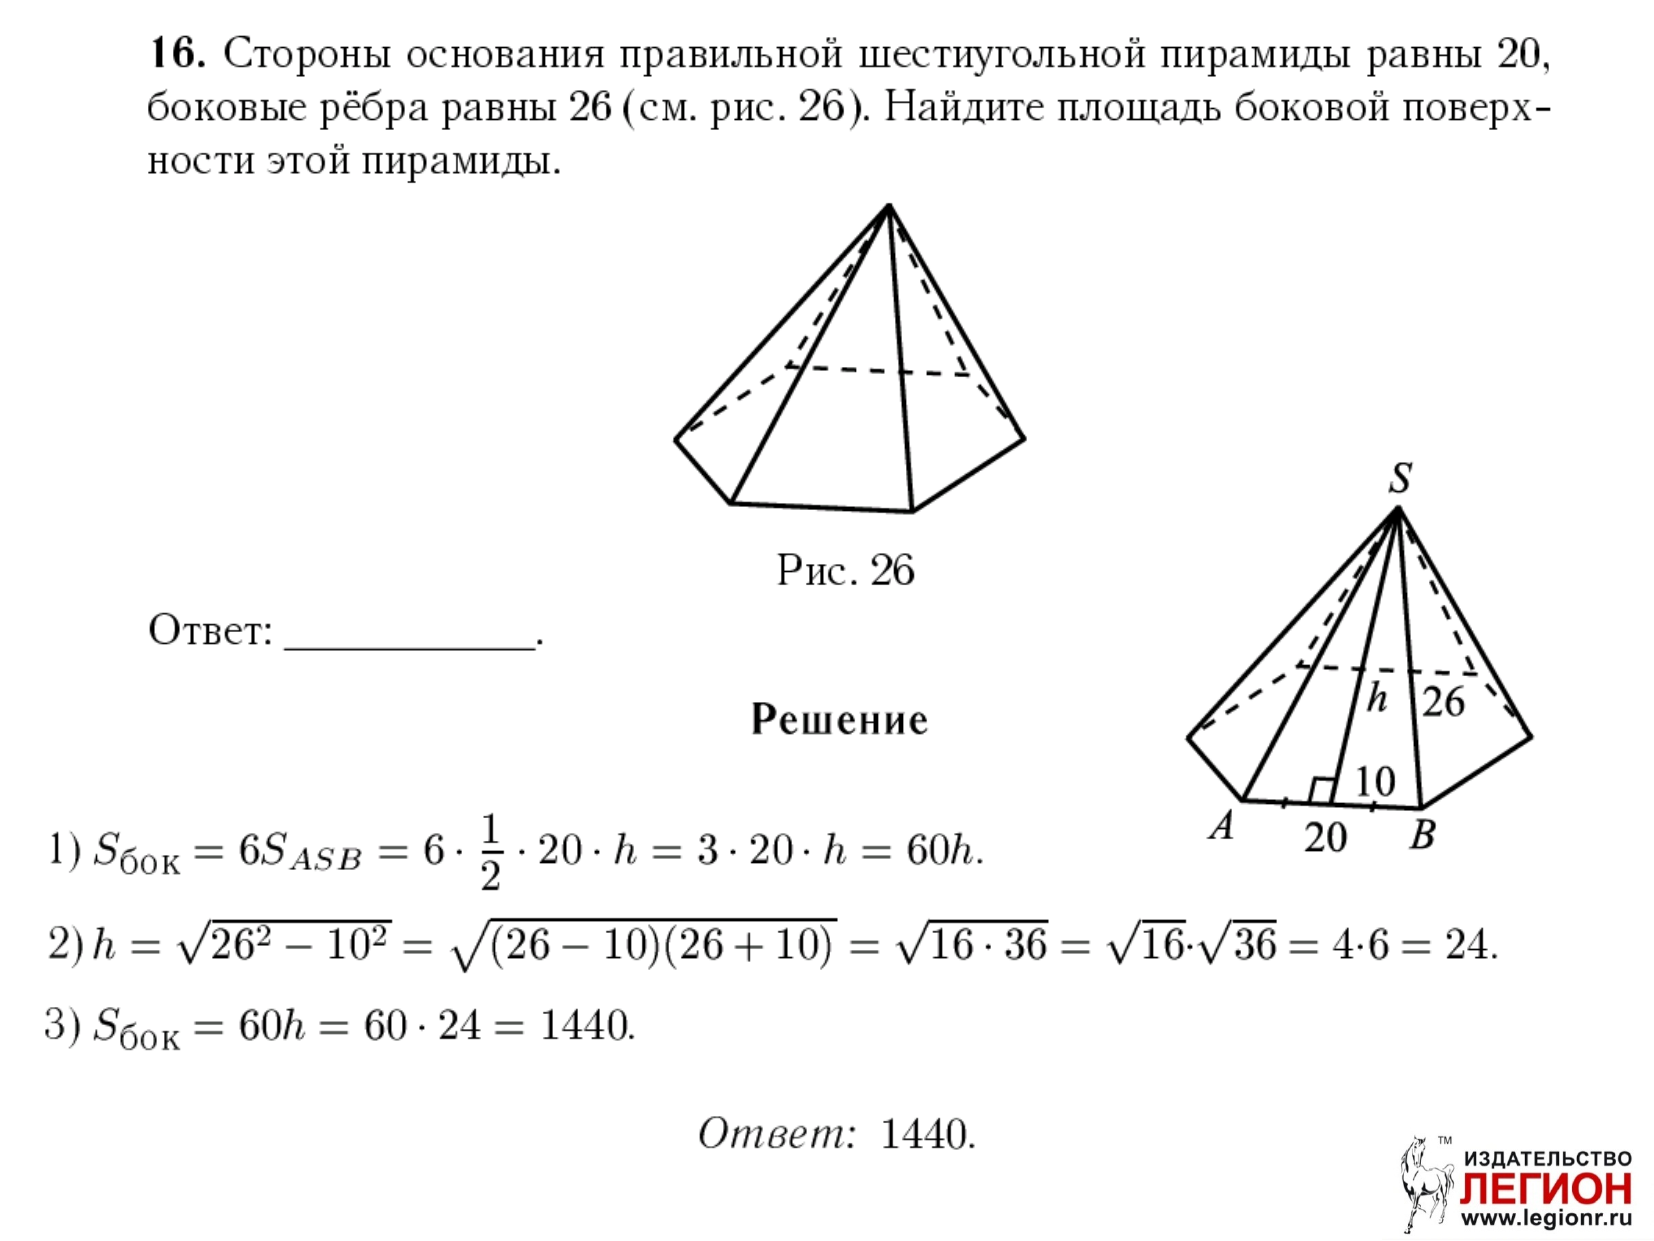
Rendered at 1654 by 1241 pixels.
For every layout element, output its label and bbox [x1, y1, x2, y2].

picture [146, 22, 1563, 861]
picture [41, 994, 639, 1055]
picture [732, 690, 938, 752]
picture [1381, 1116, 1654, 1241]
picture [697, 1111, 981, 1165]
picture [35, 807, 989, 896]
picture [46, 912, 1503, 978]
